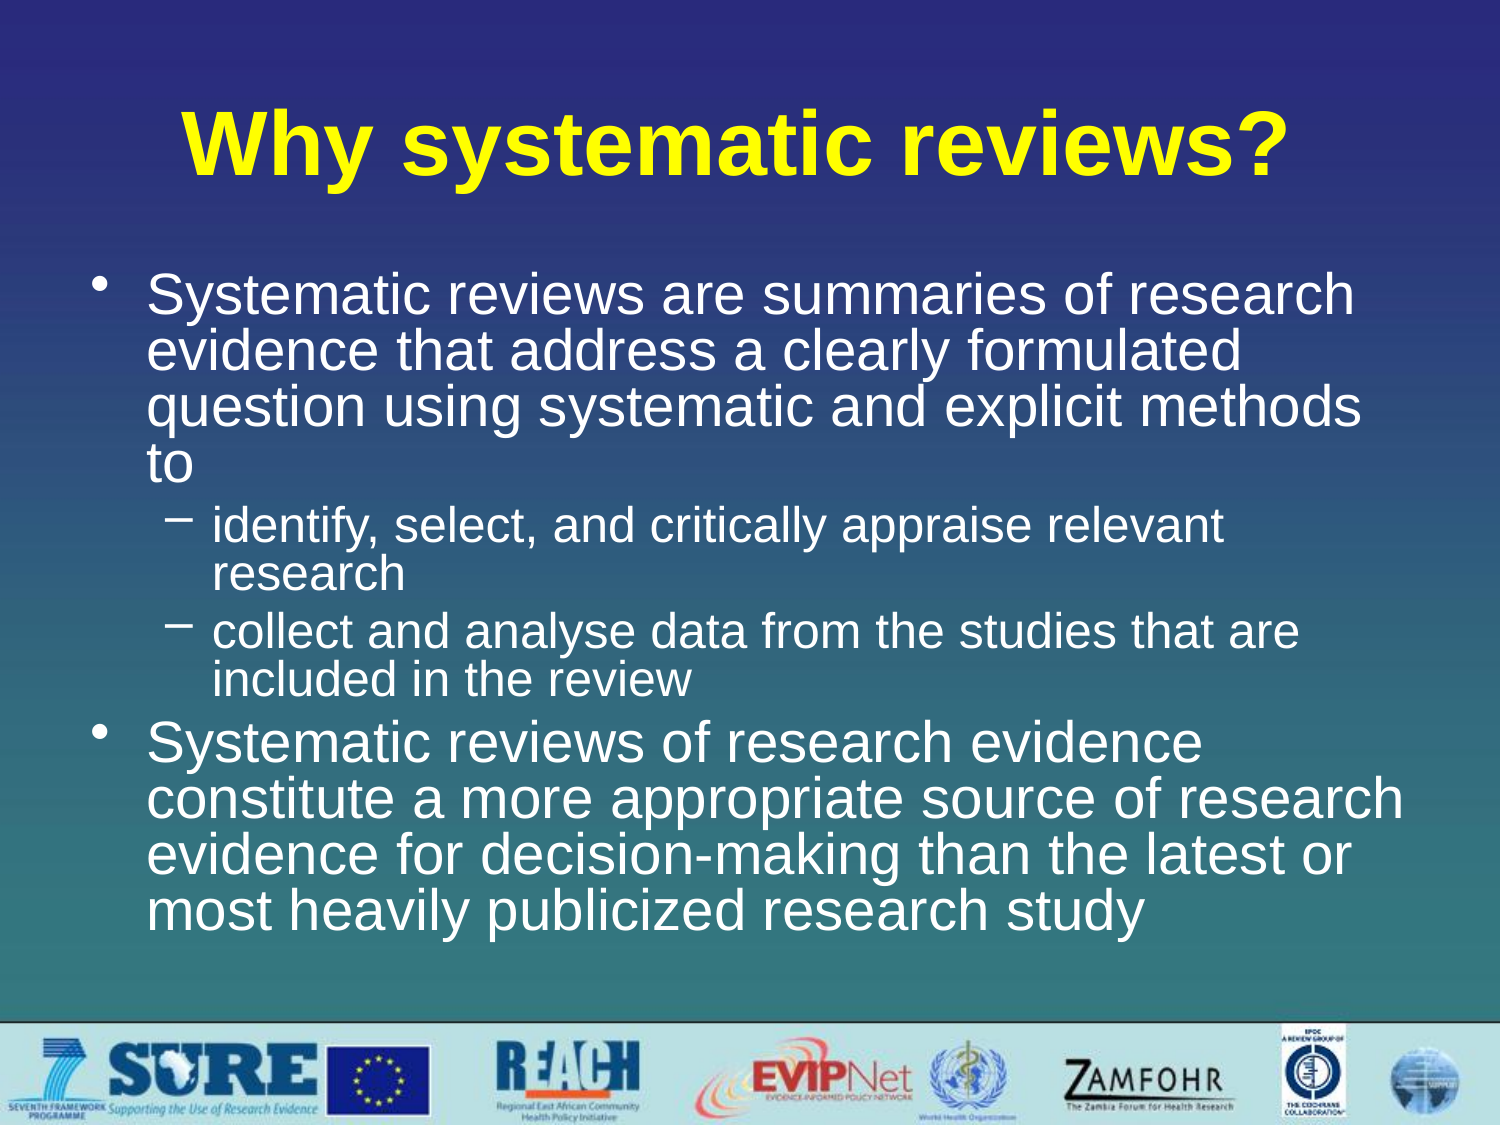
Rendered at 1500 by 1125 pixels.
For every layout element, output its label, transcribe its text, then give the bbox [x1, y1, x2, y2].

title Why systematic reviews? [74, 44, 1426, 233]
picture [0, 0, 1500, 1125]
list Systematic reviews are summaries of research evidence that address a clearly formulated question using systematic and explicit methods to identify, select, and critically appraise relevant research collect and analyse data from the studies that are included in the review Systematic reviews of research evidence constitute a more appropriate source of research evidence for decision-making than the latest or most heavily publicized research study [74, 262, 1426, 1006]
